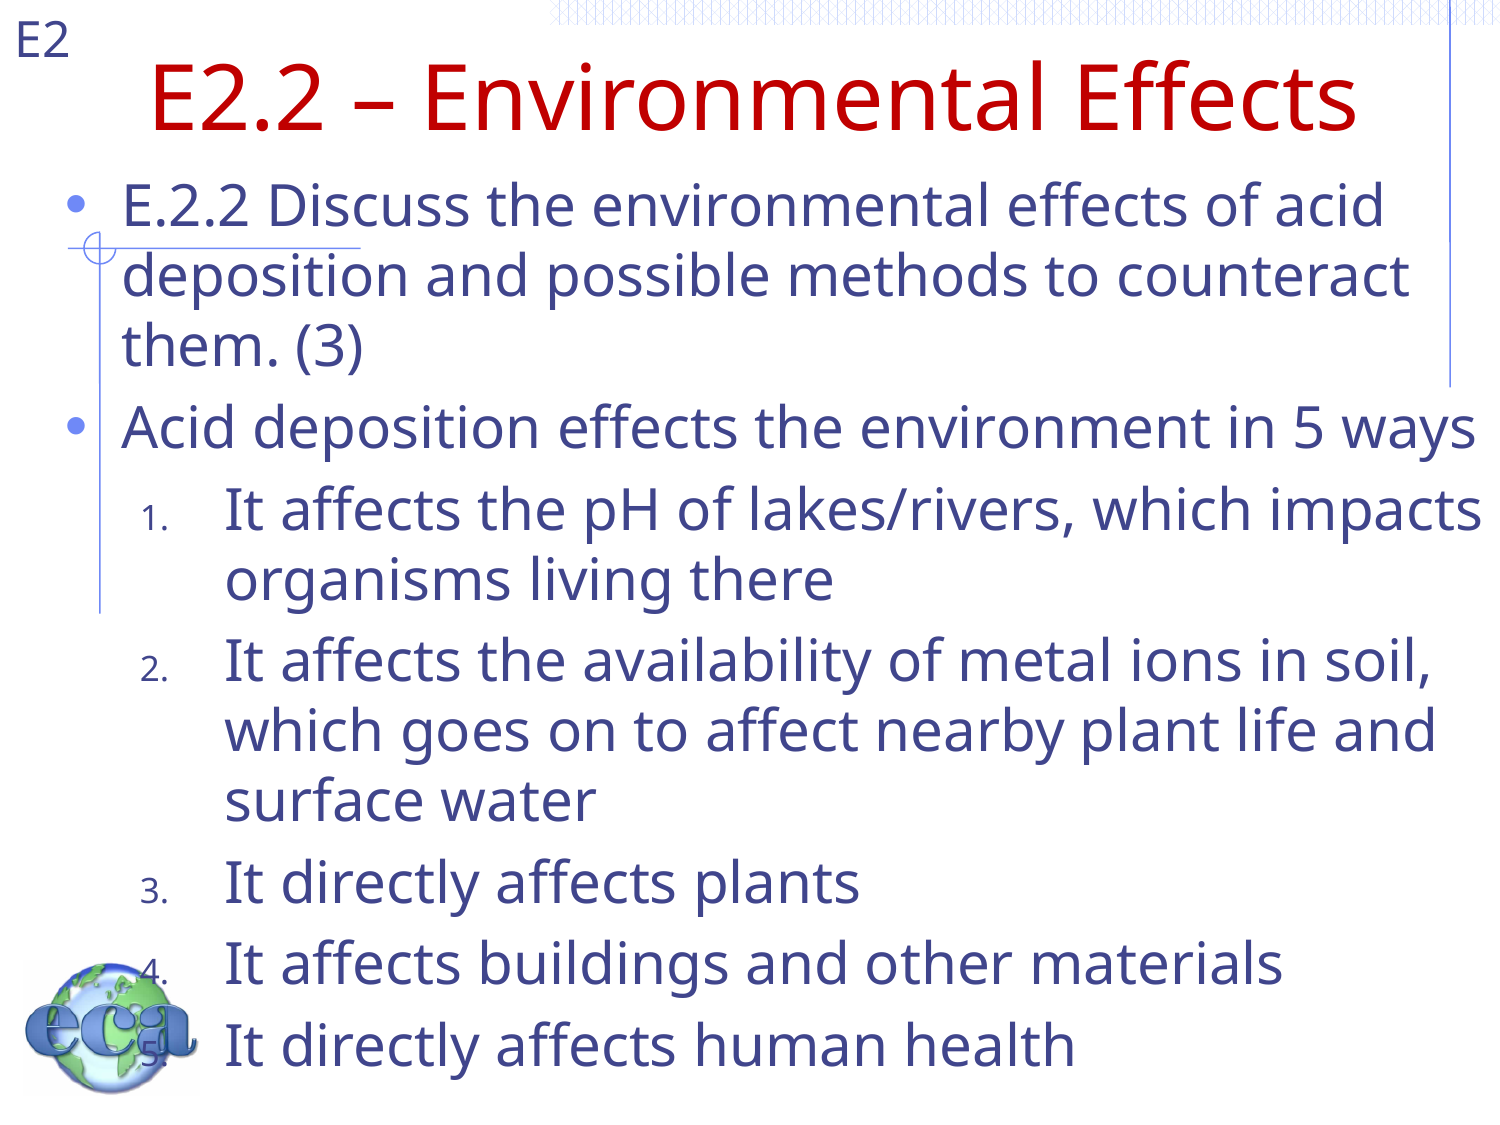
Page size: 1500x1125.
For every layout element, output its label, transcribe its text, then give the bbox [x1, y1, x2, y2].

picture [143, 963, 152, 976]
picture [23, 960, 200, 1096]
title E2.2 – Environmental Effects [41, 18, 1467, 157]
list E.2.2 Discuss the environmental effects of acid deposition and possible methods to counteract them. (3) Acid deposition effects the environment in 5 ways It affects the pH of lakes/rivers, which impacts organisms living there It affects the availability of metal ions in soil, which goes on to affect nearby plant life and surface water It directly affects plants It affects buildings and other materials It directly affects human health [49, 160, 1500, 899]
